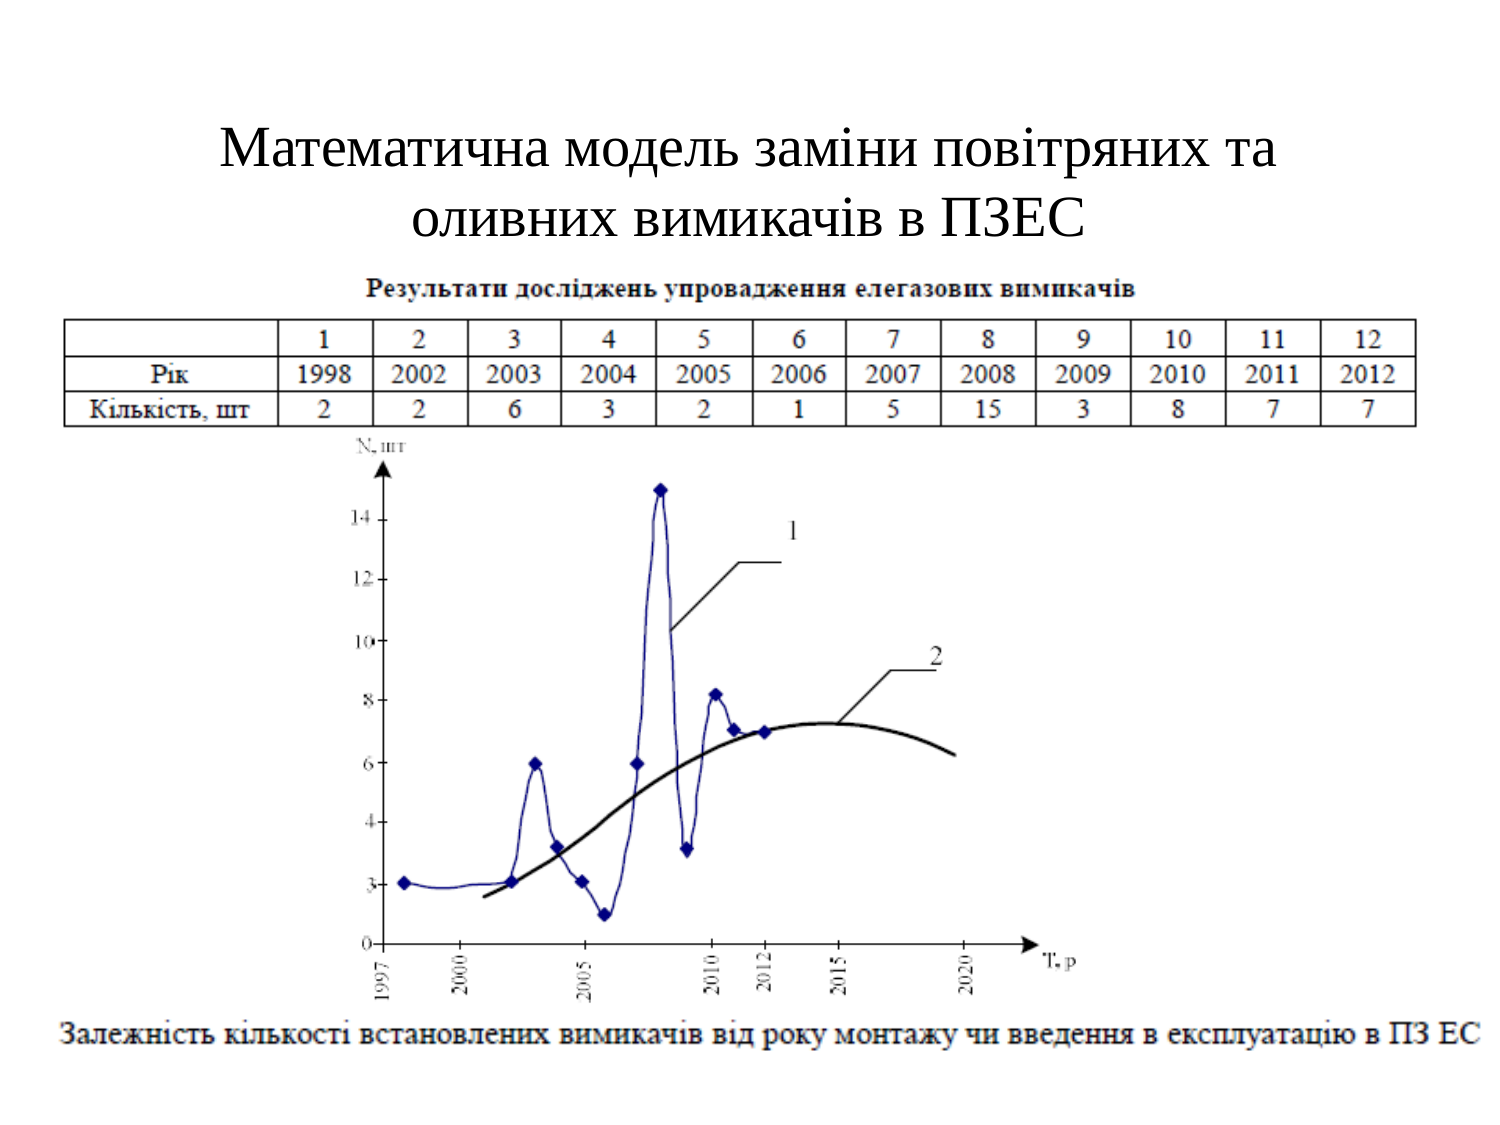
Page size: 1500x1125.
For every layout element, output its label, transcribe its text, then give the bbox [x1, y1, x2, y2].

picture [52, 1016, 1500, 1065]
title Математична модель заміни повітряних та оливних вимикачів в ПЗЕС [111, 57, 1387, 264]
picture [52, 265, 1428, 1014]
